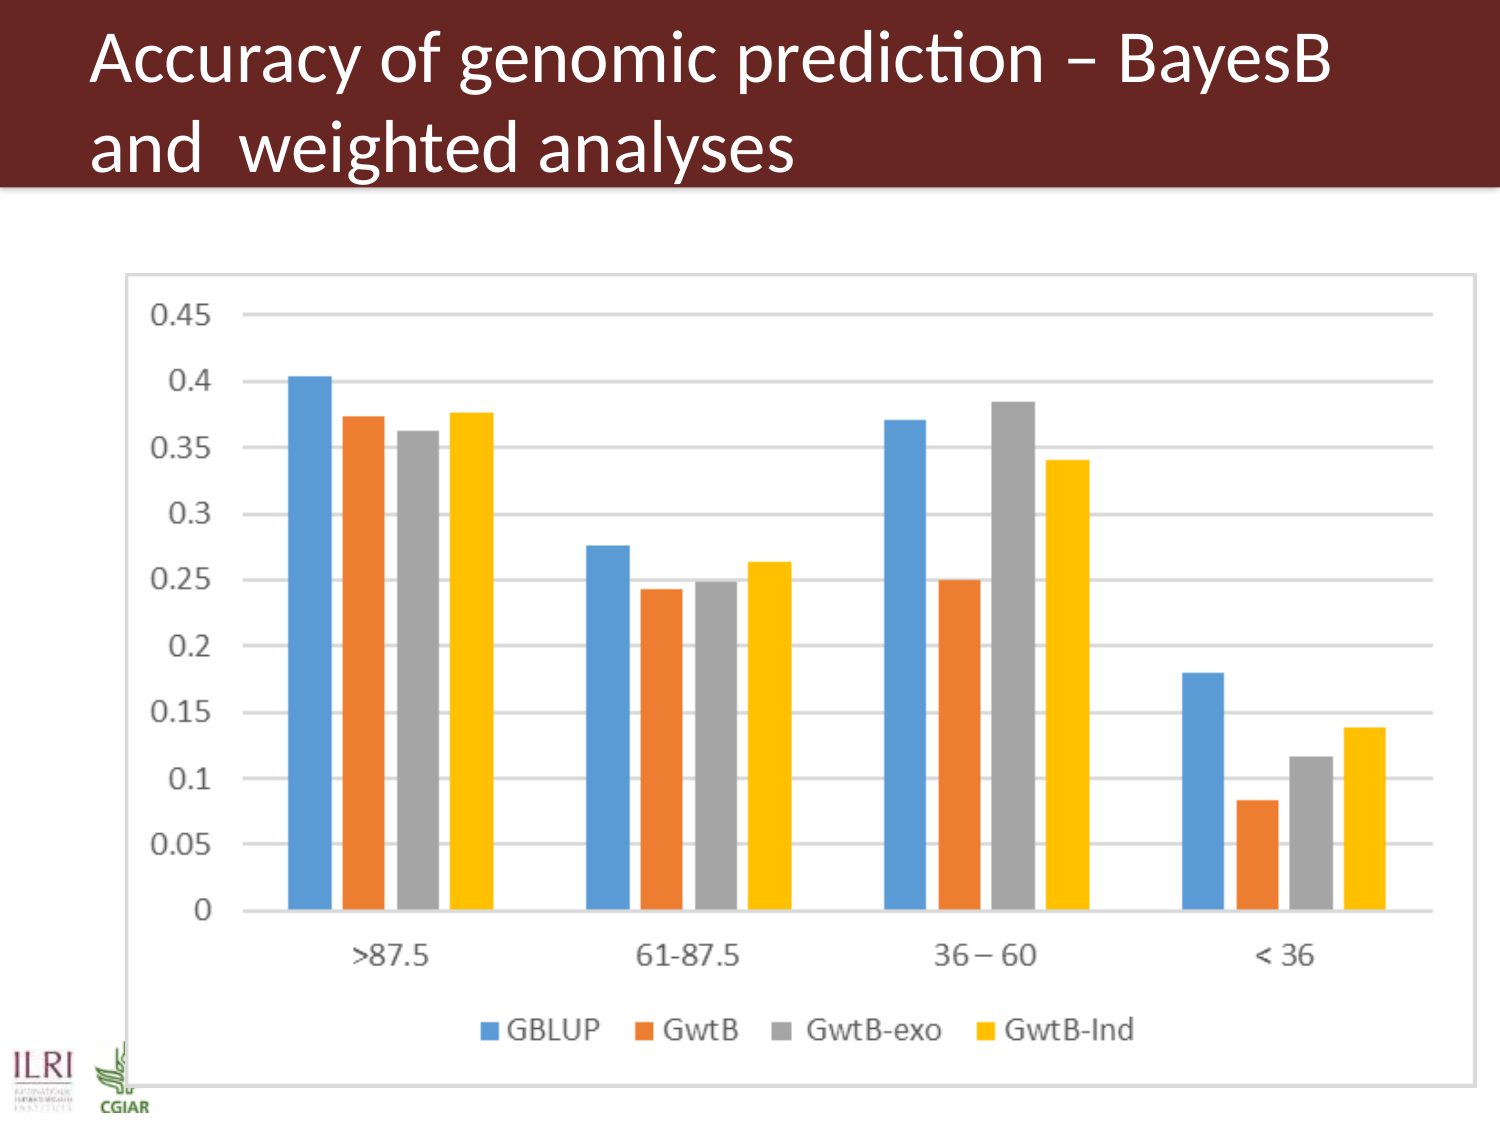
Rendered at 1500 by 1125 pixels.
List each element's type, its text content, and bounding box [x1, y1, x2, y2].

picture [12, 1049, 74, 1113]
picture [94, 1041, 155, 1113]
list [124, 273, 1477, 1088]
title Accuracy of genomic prediction – BayesB and weighted analyses [75, 0, 1425, 188]
